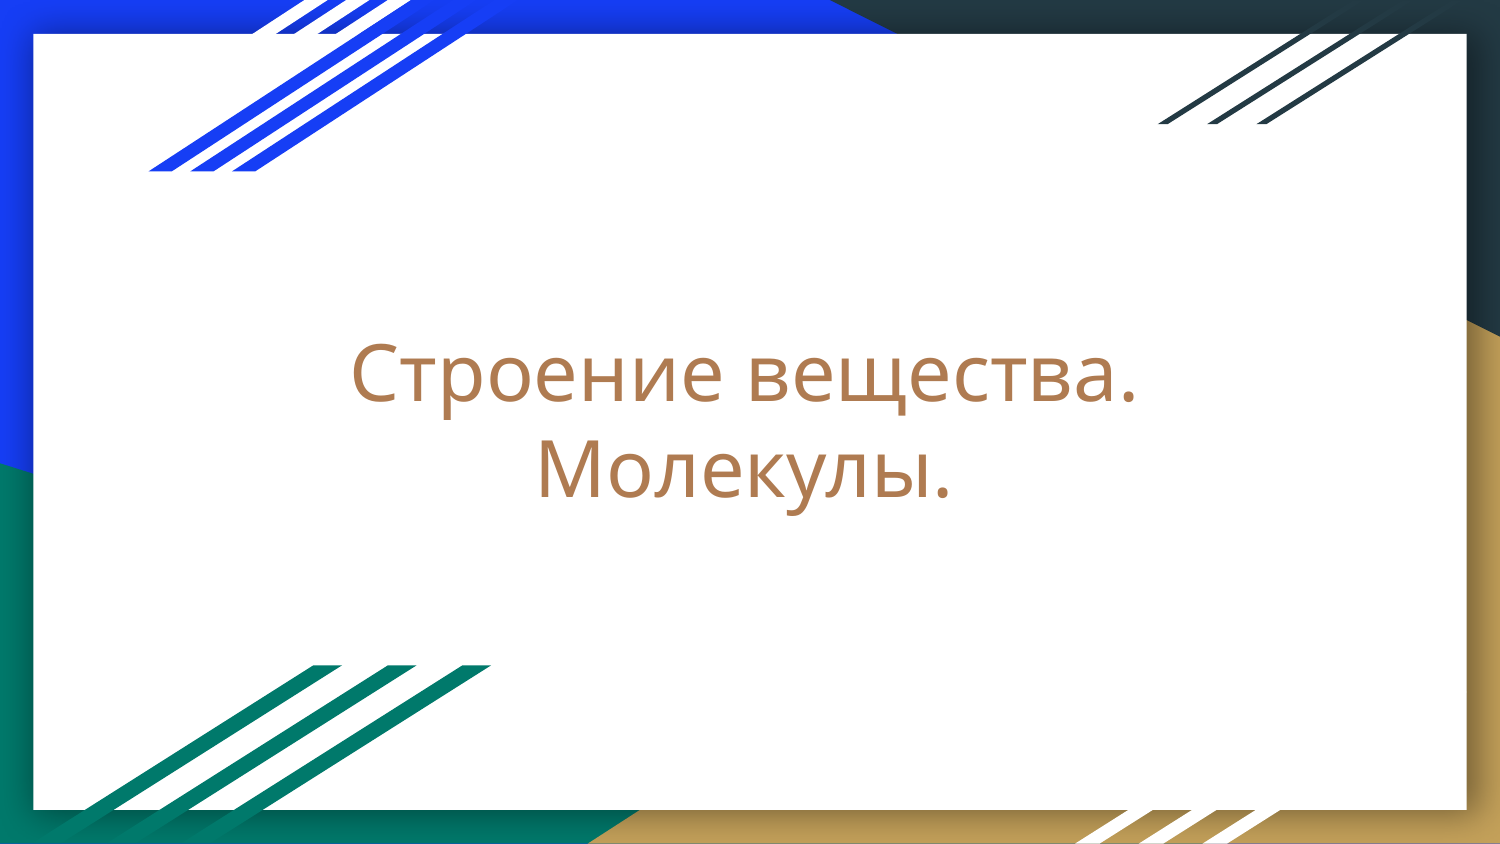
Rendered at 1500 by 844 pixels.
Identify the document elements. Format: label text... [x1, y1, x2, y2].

title Строение вещества. Молекулы. [304, 298, 1185, 537]
